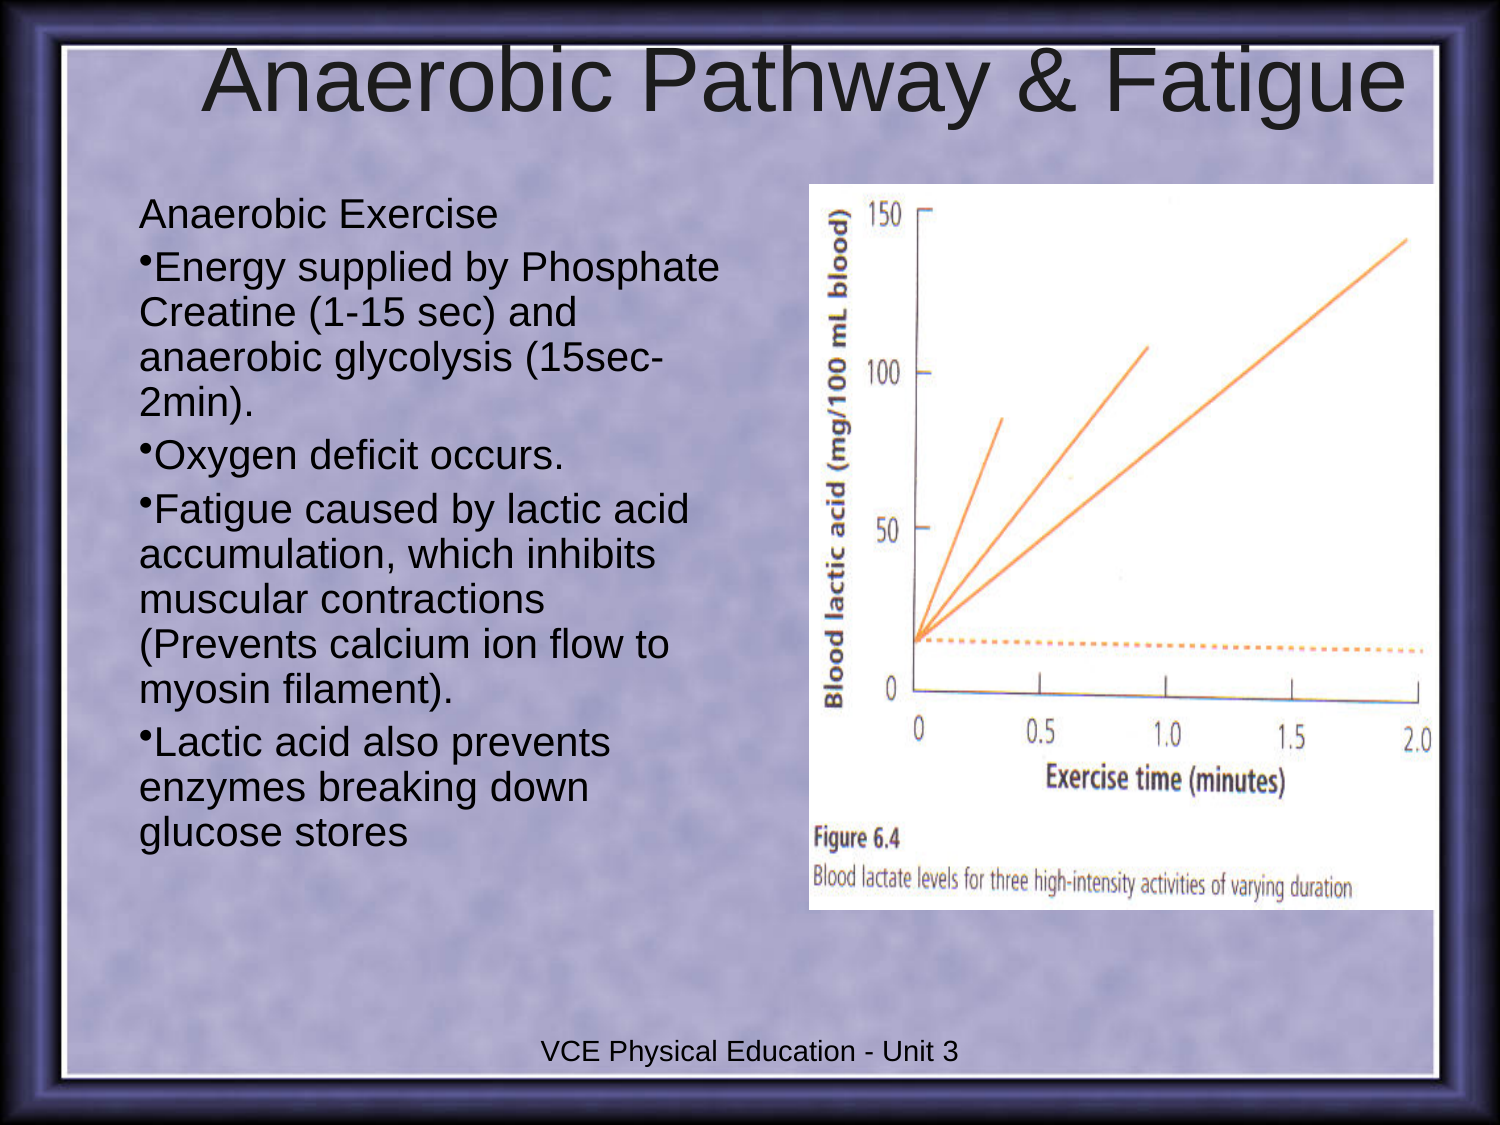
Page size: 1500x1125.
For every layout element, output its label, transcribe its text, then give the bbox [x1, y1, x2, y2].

list Anaerobic Exercise Energy supplied by Phosphate Creatine (1-15 sec) and anaerobic glycolysis (15sec-2min). Oxygen deficit occurs. Fatigue caused by lactic acid accumulation, which inhibits muscular contractions (Prevents calcium ion flow to myosin filament). Lactic acid also prevents enzymes breaking down glucose stores [123, 184, 750, 988]
footer VCE Physical Education - Unit 3 [512, 1024, 988, 1103]
title Anaerobic Pathway & Fatigue [149, 0, 1463, 151]
picture [0, 0, 1500, 1125]
